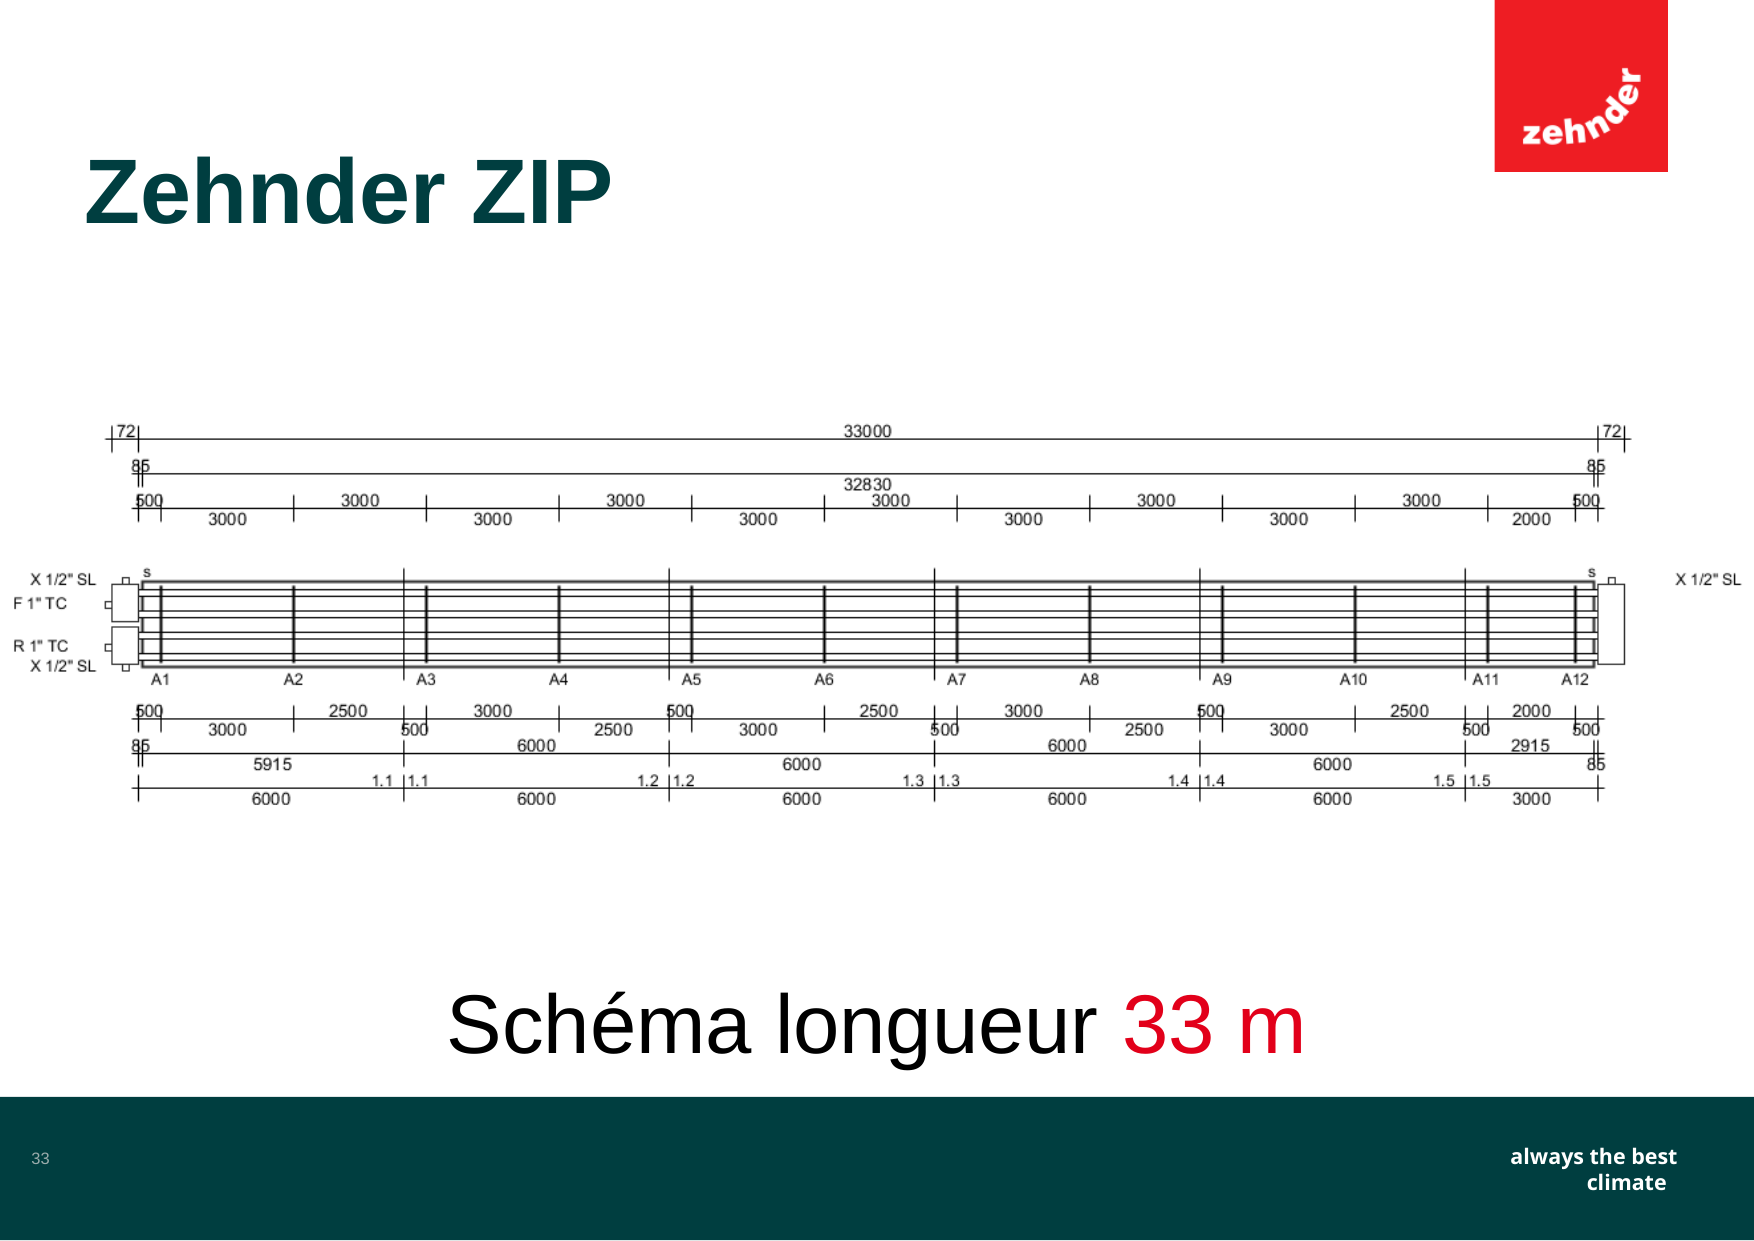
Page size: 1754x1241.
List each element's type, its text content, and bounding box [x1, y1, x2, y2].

picture [0, 416, 1754, 817]
title Zehnder ZIP [70, 136, 1583, 207]
text_box Schéma longueur 33 m [431, 962, 1323, 1078]
